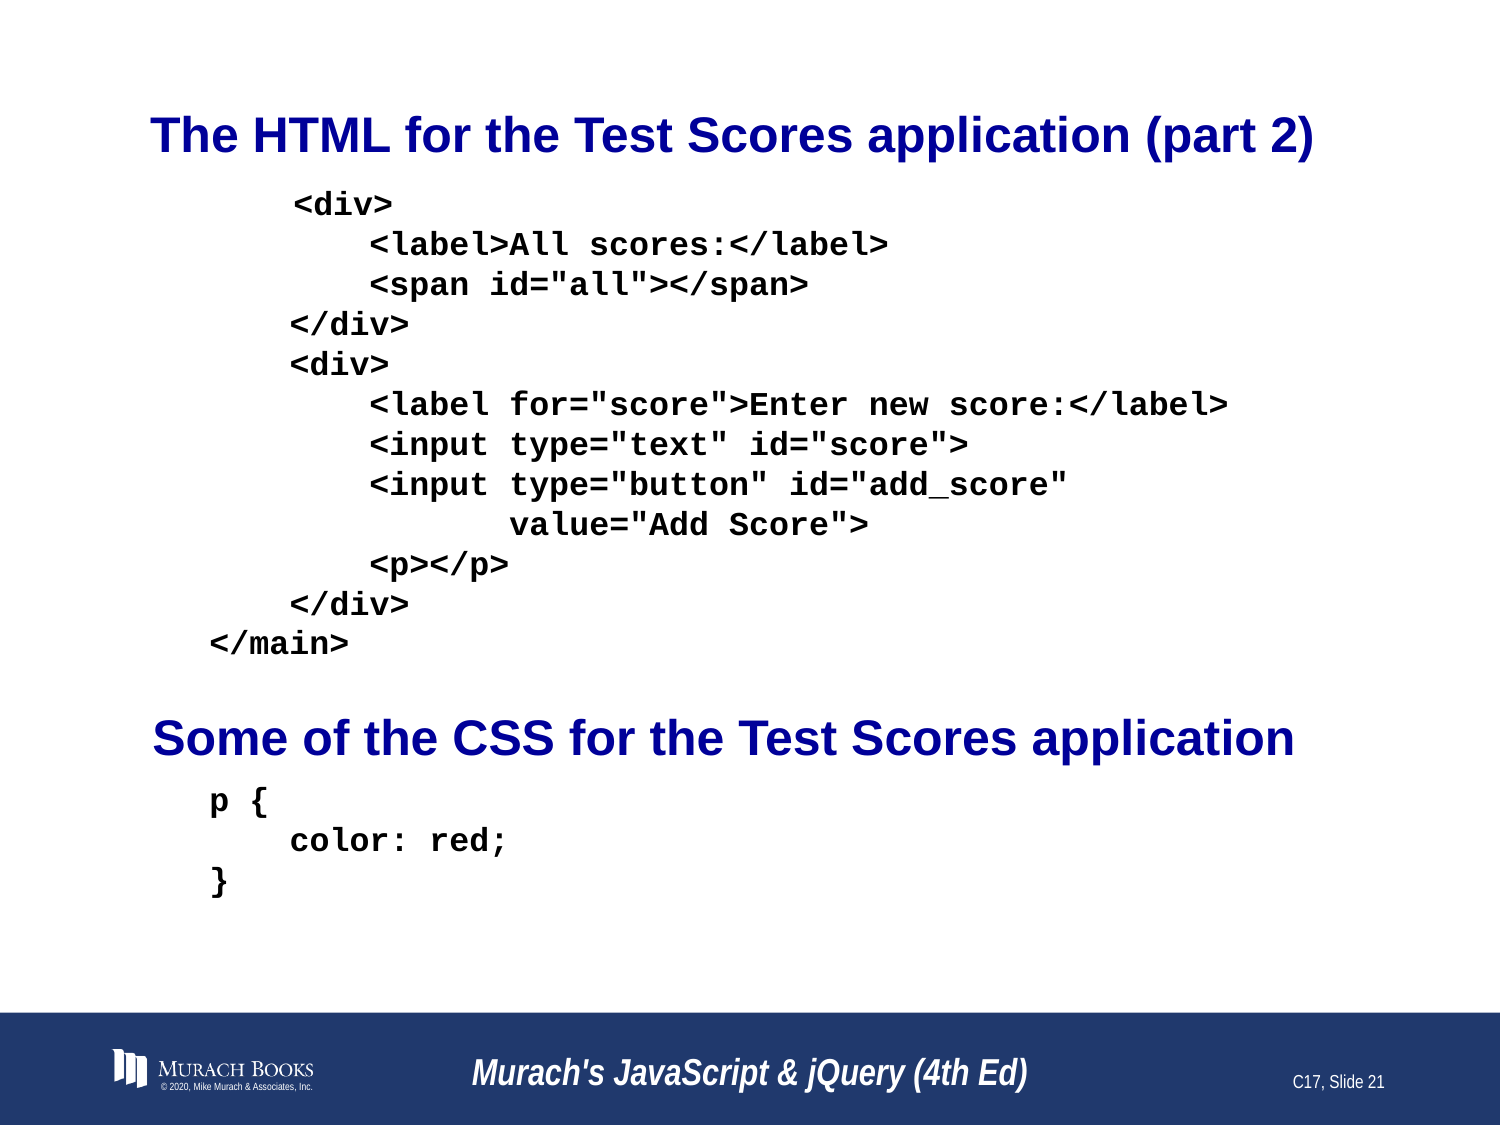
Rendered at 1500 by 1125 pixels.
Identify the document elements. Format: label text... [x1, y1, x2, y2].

title The HTML for the Test Scores application (part 2) [150, 102, 1350, 164]
slide_number Murach's JavaScript & jQuery (4th Ed) [463, 1025, 1050, 1100]
footer © 2020, Mike Murach & Associates, Inc. [12, 1025, 463, 1100]
list <div> <label>All scores:</label> <span id="all"></span> </div> <div> <label for="score">Enter new score:</label> <input type="text" id="score"> <input type="button" id="add_score" value="Add Score"> <p></p> </div> </main> Some of the CSS for the Test Scores application p { color: red; } [137, 174, 1350, 975]
slide_number C17, Slide 21 [1087, 1025, 1400, 1100]
